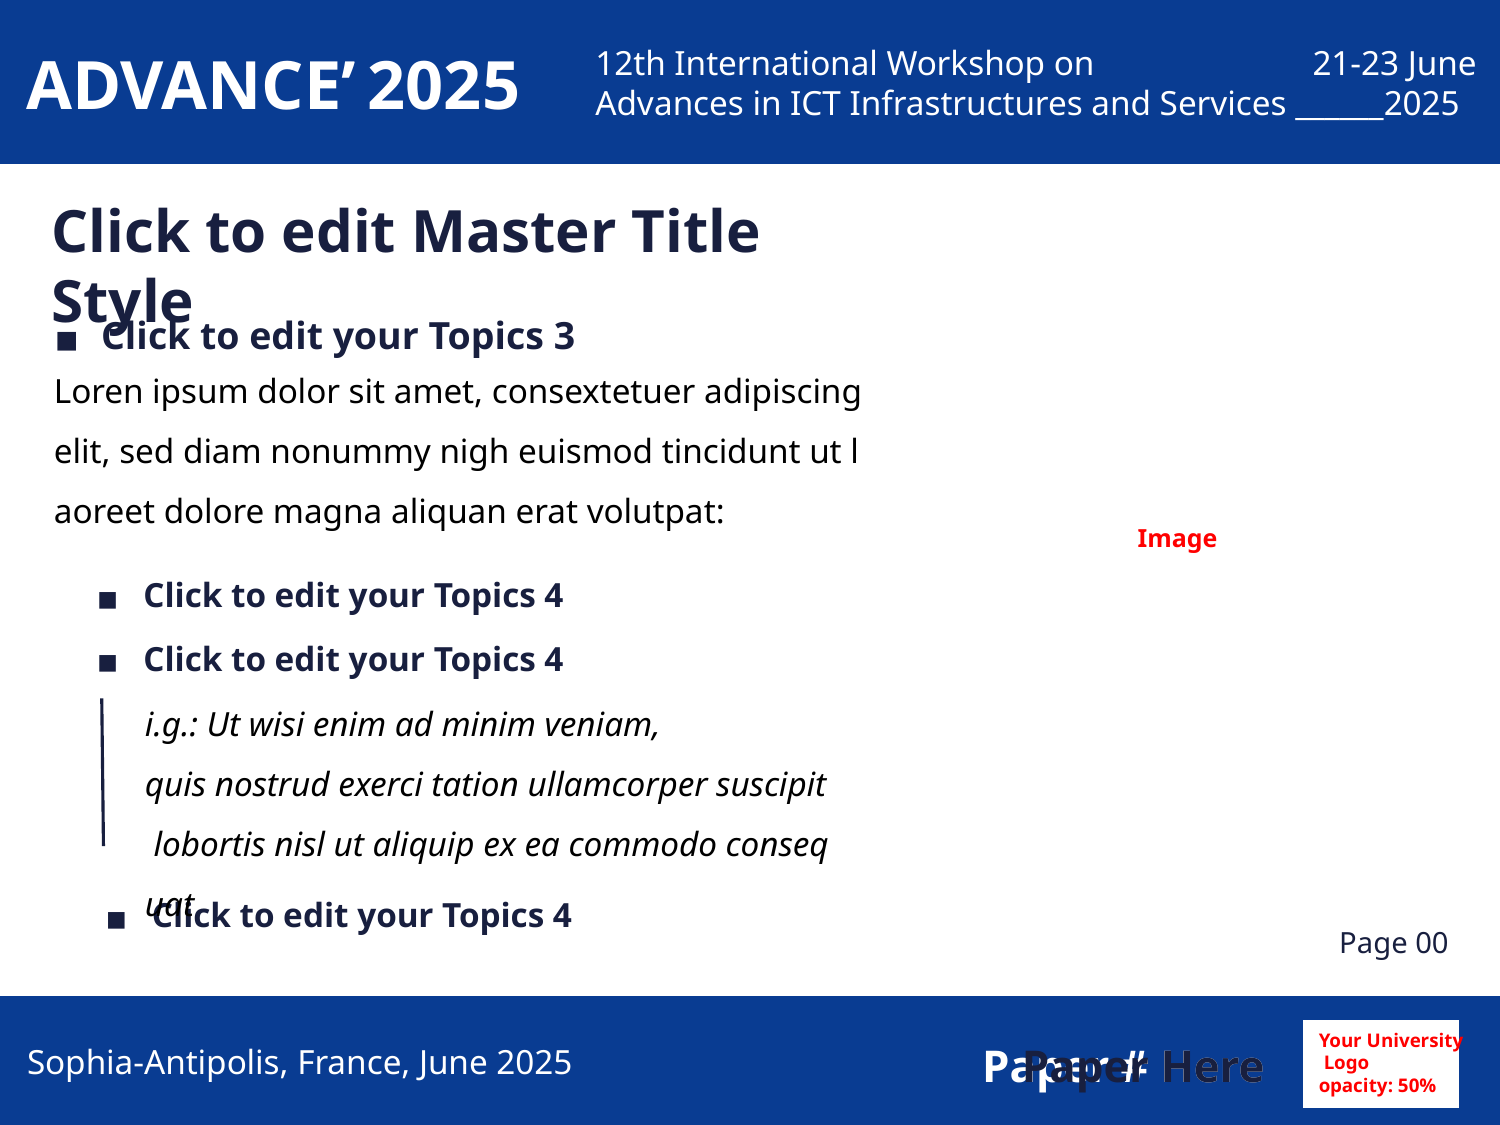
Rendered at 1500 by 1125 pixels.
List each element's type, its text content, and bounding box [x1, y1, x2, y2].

text_box Page 00 [1324, 917, 1485, 968]
text_box Paper Here [520, 1030, 1280, 1099]
text_box Click to edit Master Title Style [36, 186, 887, 342]
text_box Click to edit your Topics 4 [81, 546, 913, 610]
text_box Loren ipsum dolor sit amet, consextetuer adipiscing elit, sed diam nonummy nigh euismod tincidunt ut laoreet dolore magna aliquan erat volutpat: [39, 343, 891, 538]
text_box Click to edit your Topics 4 [89, 866, 940, 942]
text_box Ima [913, 216, 1443, 888]
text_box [101, 675, 847, 866]
text_box Click to edit your Topics 3 [39, 281, 889, 343]
text_box Click to edit your Topics 4 [81, 610, 913, 686]
text_box Image [1071, 515, 1284, 560]
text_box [1303, 1020, 1479, 1107]
